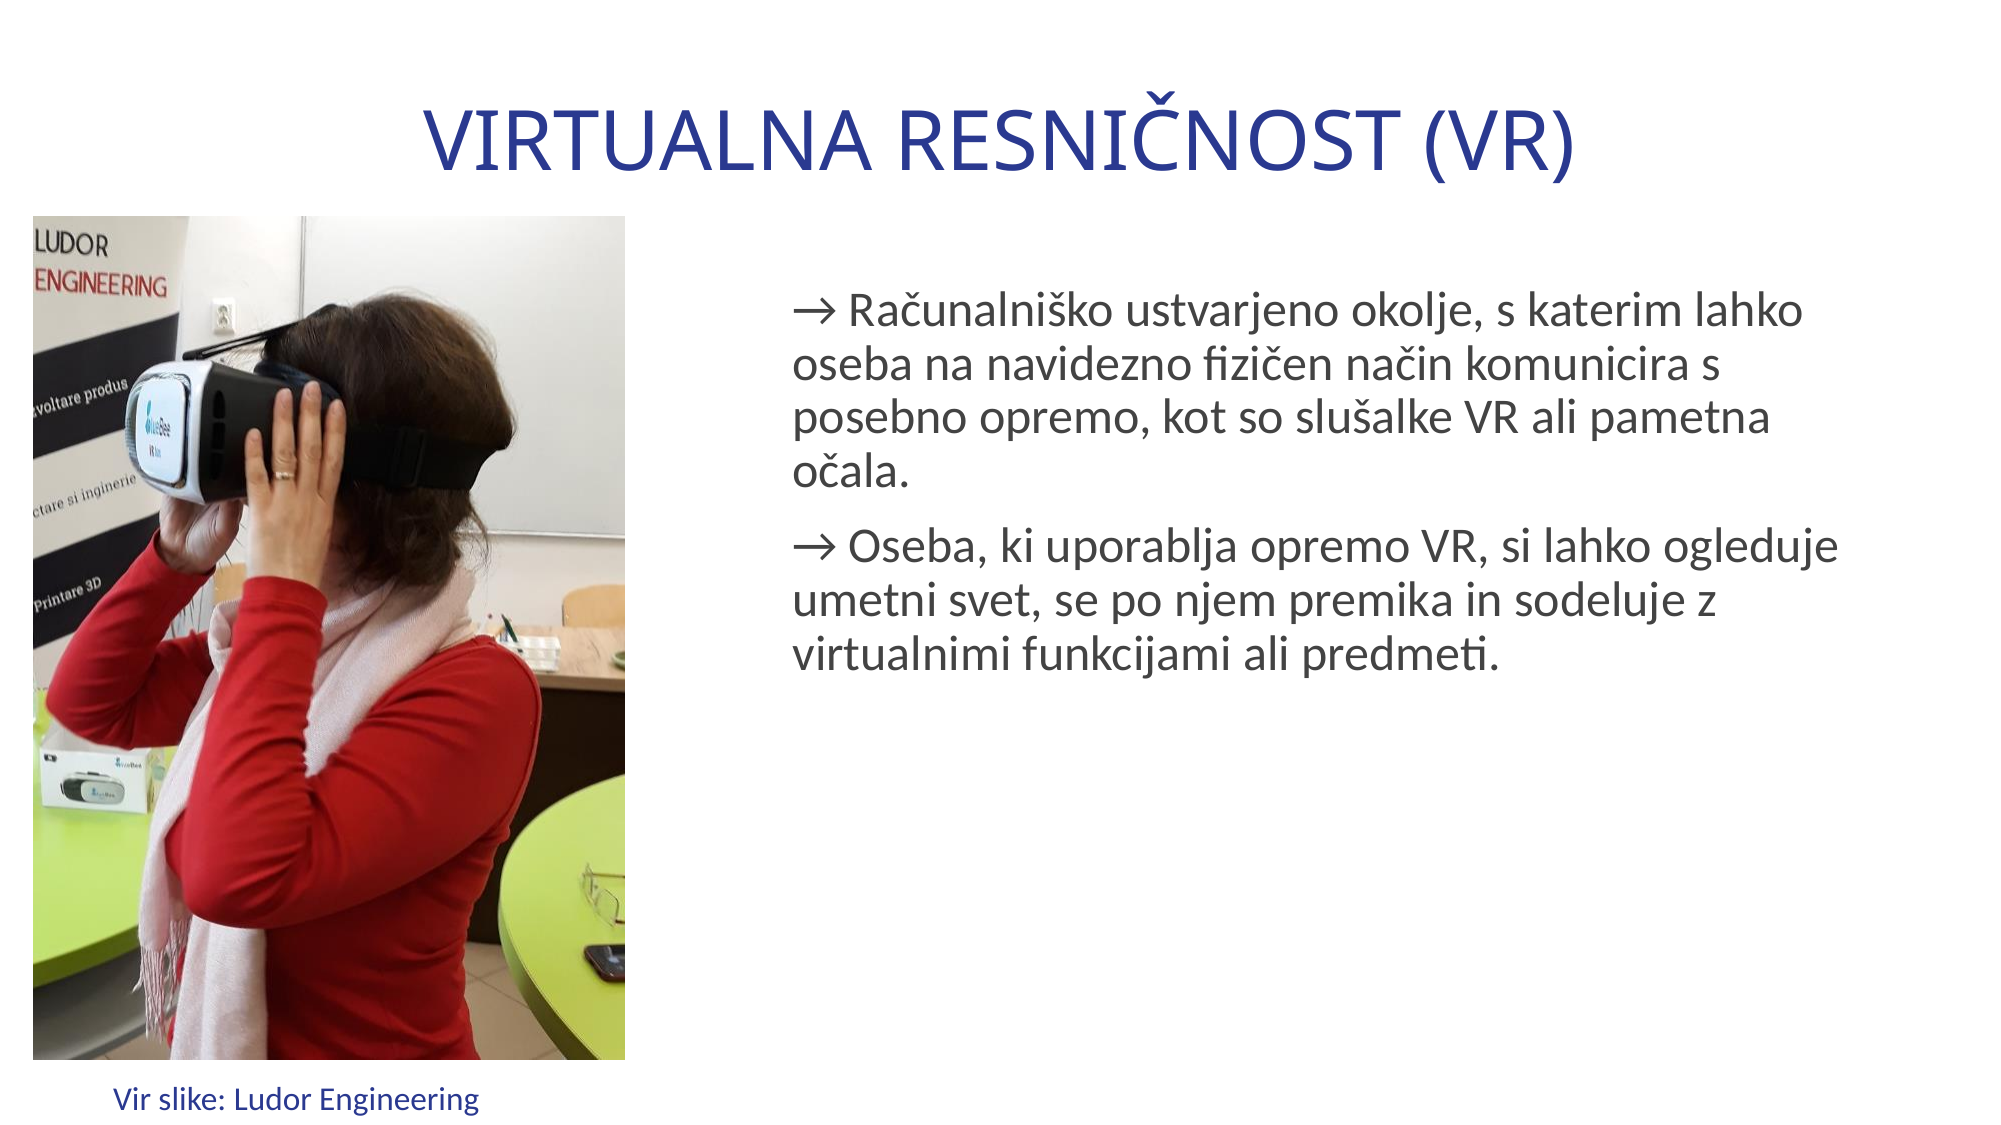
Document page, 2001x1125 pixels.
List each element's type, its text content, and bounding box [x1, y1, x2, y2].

title VIRTUALNA RESNIČNOST (VR) [174, 37, 1825, 249]
list → Računalniško ustvarjeno okolje, s katerim lahko oseba na navidezno fizičen način komunicira s posebno opremo, kot so slušalke VR ali pametna očala. → Oseba, ki uporablja opremo VR, si lahko ogleduje umetni svet, se po njem premika in sodeluje z virtualnimi funkcijami ali predmeti. [717, 275, 1887, 1037]
text_box Vir slike: Ludor Engineering [98, 1069, 579, 1125]
picture [33, 216, 625, 1060]
